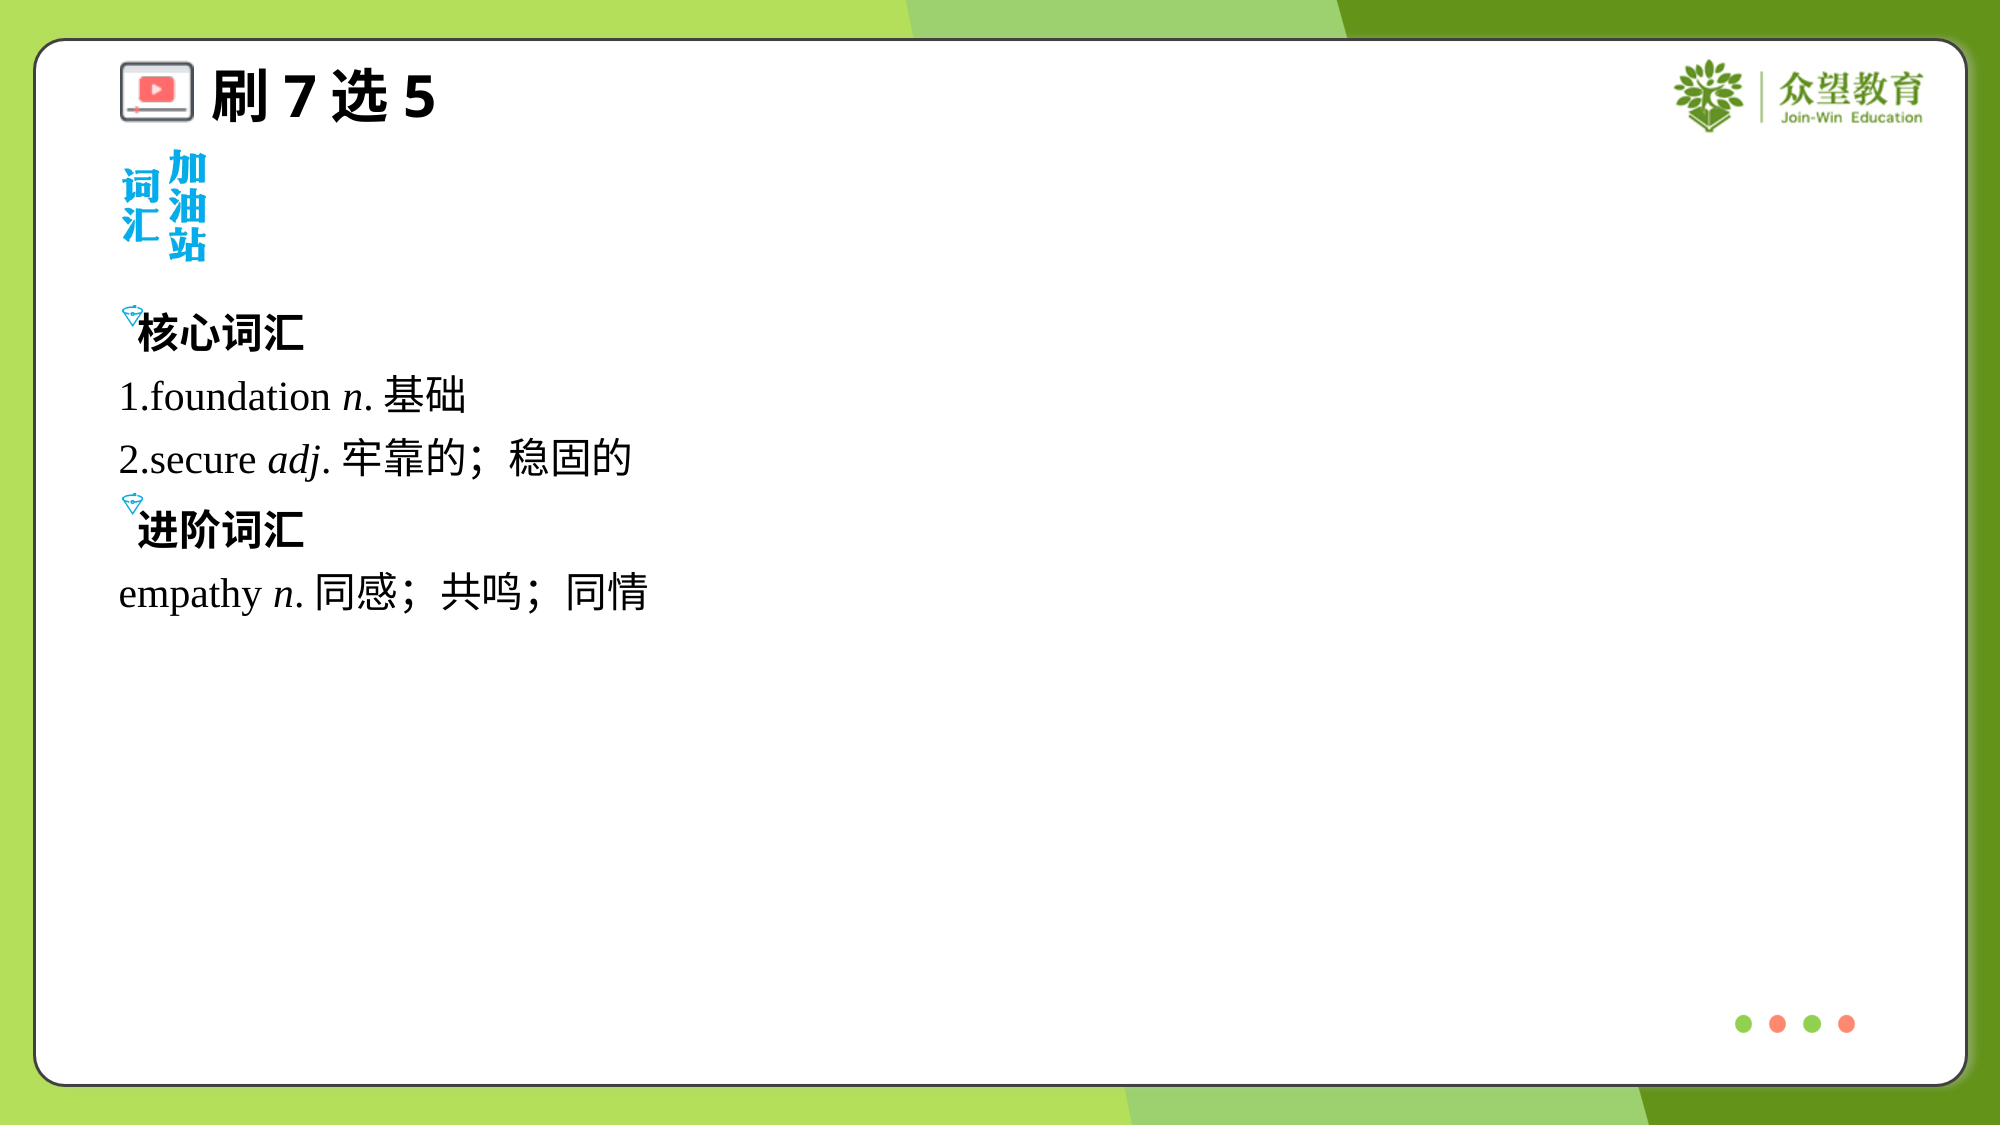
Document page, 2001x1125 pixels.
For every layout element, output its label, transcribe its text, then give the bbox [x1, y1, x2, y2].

picture [0, 0, 2000, 1125]
text_box &3& 核心词汇 1.foundation n.基础 2.secure adj.牢靠的；稳固的 &4& 进阶词汇 empathy n.同感；共鸣；同情 [118, 284, 1882, 592]
